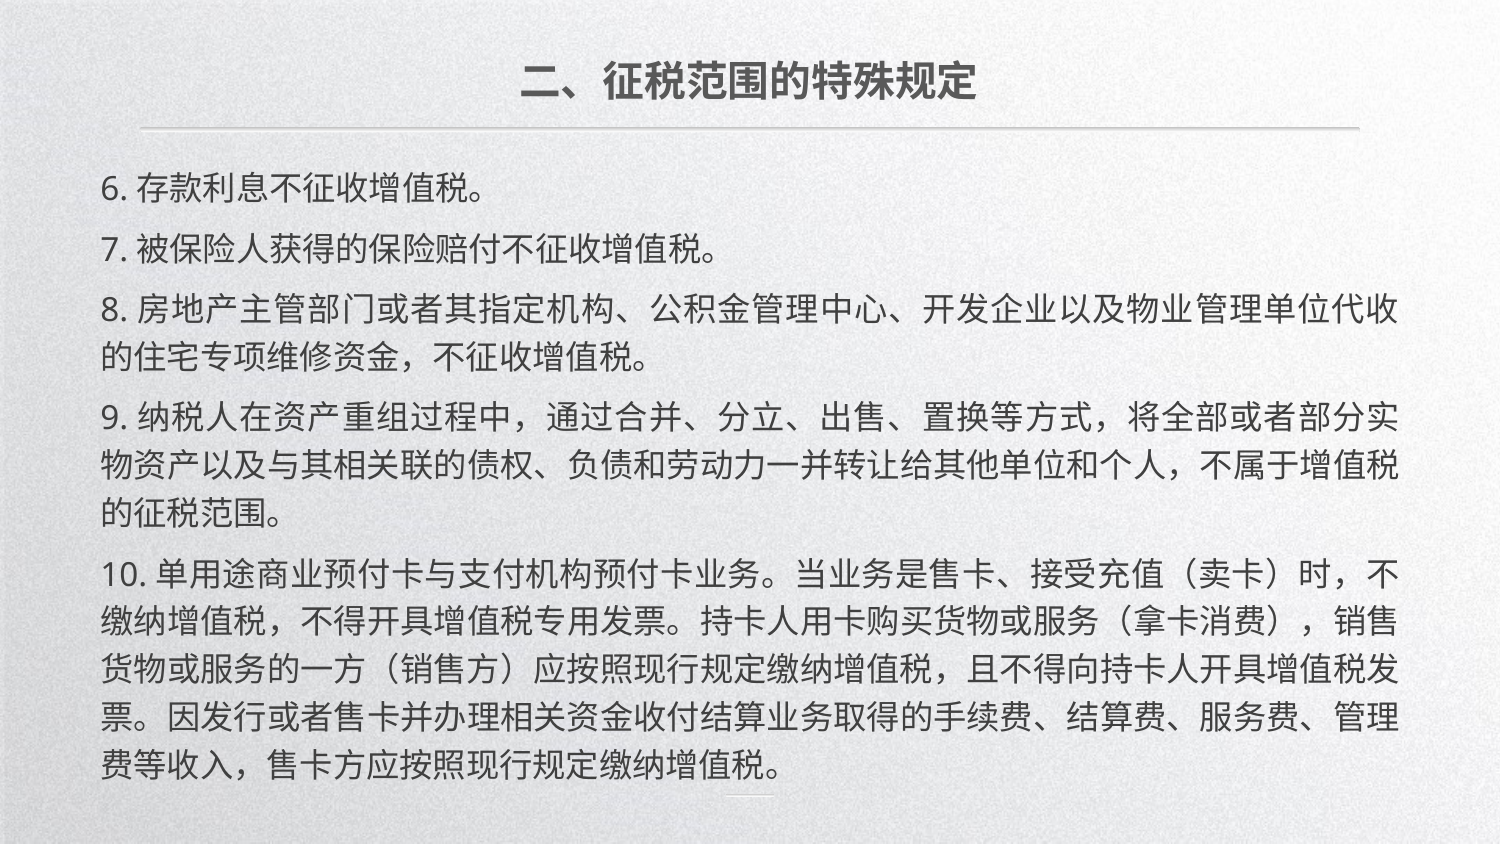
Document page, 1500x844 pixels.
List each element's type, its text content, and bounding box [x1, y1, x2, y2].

picture [0, 0, 1500, 844]
text_box 6.存款利息不征收增值税。 7.被保险人获得的保险赔付不征收增值税。 8.房地产主管部门或者其指定机构、公积金管理中心、开发企业以及物业管理单位代收的住宅专项维修资金，不征收增值税。 9.纳税人在资产重组过程中，通过合并、分立、出售、置换等方式，将全部或者部分实物资产以及与其相关联的债权、负债和劳动力一并转让给其他单位和个人，不属于增值税的征税范围。 10.单用途商业预付卡与支付机构预付卡业务。当业务是售卡、接受充值（卖卡）时，不缴纳增值税，不得开具增值税专用发票。持卡人用卡购买货物或服务（拿卡消费），销售货物或服务的一方（销售方）应按照现行规定缴纳增值税，且不得向持卡人开具增值税发票。因发行或者售卡并办理相关资金收付结算业务取得的手续费、结算费、服务费、管理费等收入，售卡方应按照现行规定缴纳增值税。 [100, 159, 1400, 844]
text_box 二、征税范围的特殊规定 [459, 49, 1038, 111]
